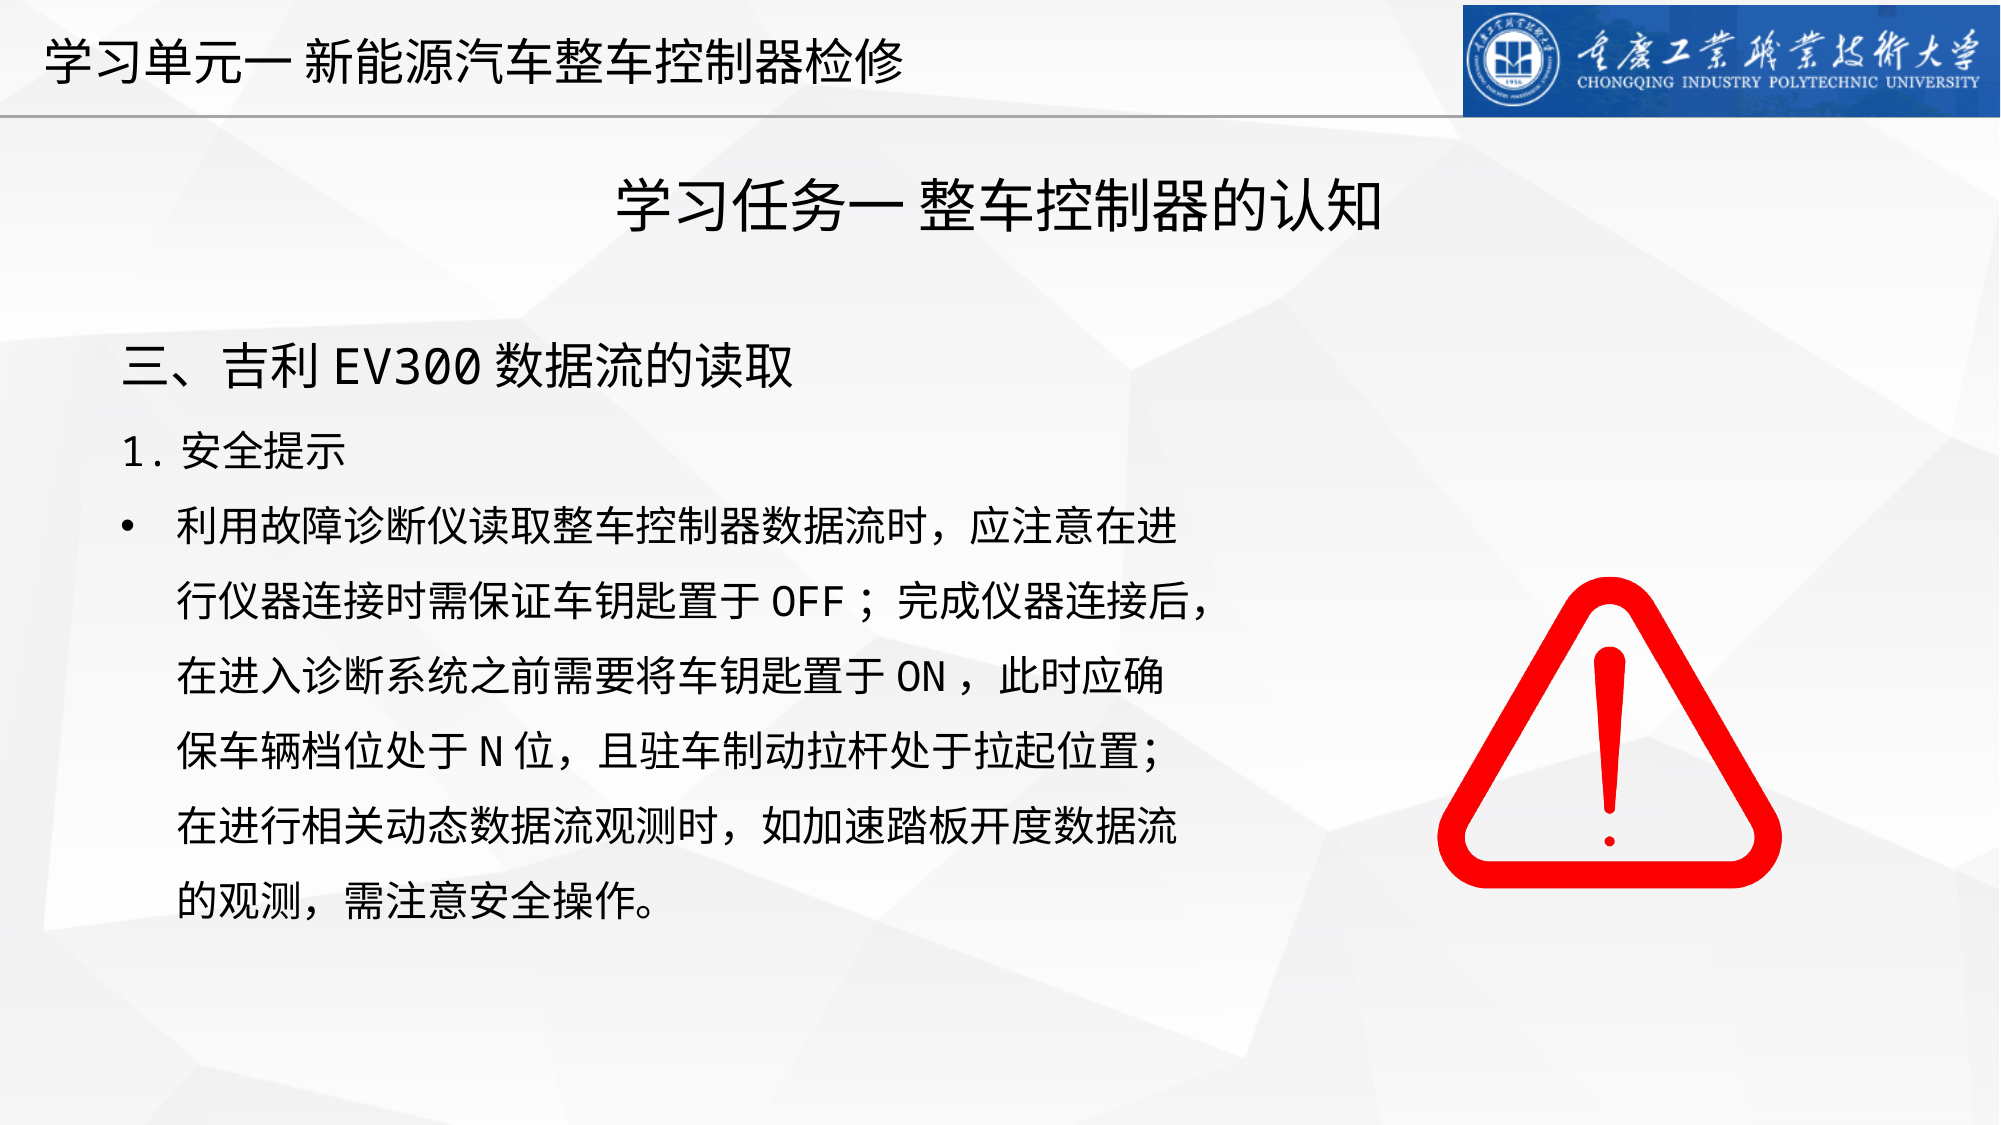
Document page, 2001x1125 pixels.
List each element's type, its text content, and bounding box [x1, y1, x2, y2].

picture [0, 0, 2001, 117]
text_box 1.安全提示 利用故障诊断仪读取整车控制器数据流时，应注意在进行仪器连接时需保证车钥匙置于OFF；完成仪器连接后，在进入诊断系统之前需要将车钥匙置于ON，此时应确保车辆档位处于N位，且驻车制动拉杆处于拉起位置；在进行相关动态数据流观测时，如加速踏板开度数据流的观测，需注意安全操作。 [105, 392, 1219, 933]
picture [0, 118, 1999, 1125]
text_box 三、吉利EV300数据流的读取 [105, 297, 1763, 402]
text_box 学习任务一 整车控制器的认知 [433, 161, 1567, 247]
